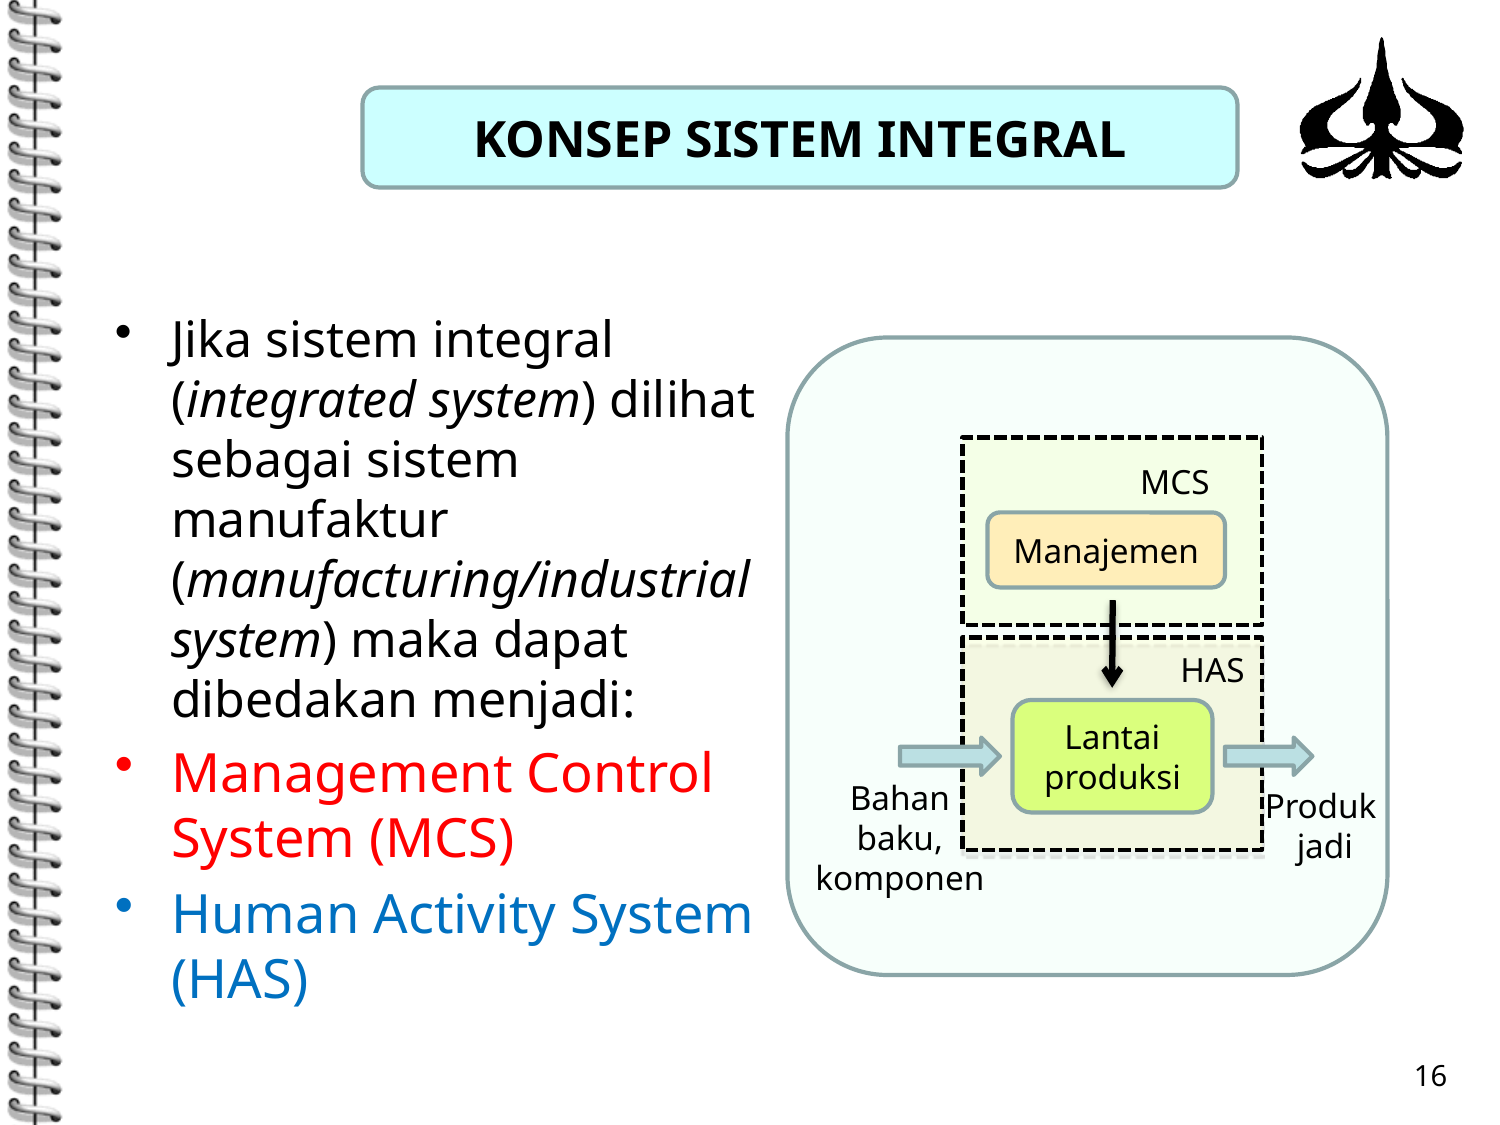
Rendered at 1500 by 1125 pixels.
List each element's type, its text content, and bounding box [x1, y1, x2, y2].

slide_number 16 [1112, 1049, 1463, 1091]
text_box [897, 735, 1003, 772]
text_box [962, 637, 1263, 850]
text_box Lantai produksi [1010, 697, 1215, 815]
text_box KONSEP SISTEM INTEGRAL [360, 85, 1240, 190]
text_box [785, 335, 1390, 790]
text_box Produk jadi [1235, 772, 1415, 878]
text_box Bahan baku, komponen [785, 772, 1015, 903]
text_box HAS [1147, 647, 1278, 690]
text_box [786, 859, 1390, 978]
text_box [962, 437, 1263, 625]
list Jika sistem integral (integrated system) dilihat sebagai sistem manufaktur (manufacturing/industrial system) maka dapat dibedakan menjadi: Management Control System (MCS) Human Activity System (HAS) [99, 299, 776, 1043]
text_box MCS [1110, 460, 1240, 503]
text_box [1222, 735, 1315, 772]
picture [0, 0, 1500, 1125]
text_box Manajemen [985, 510, 1228, 590]
